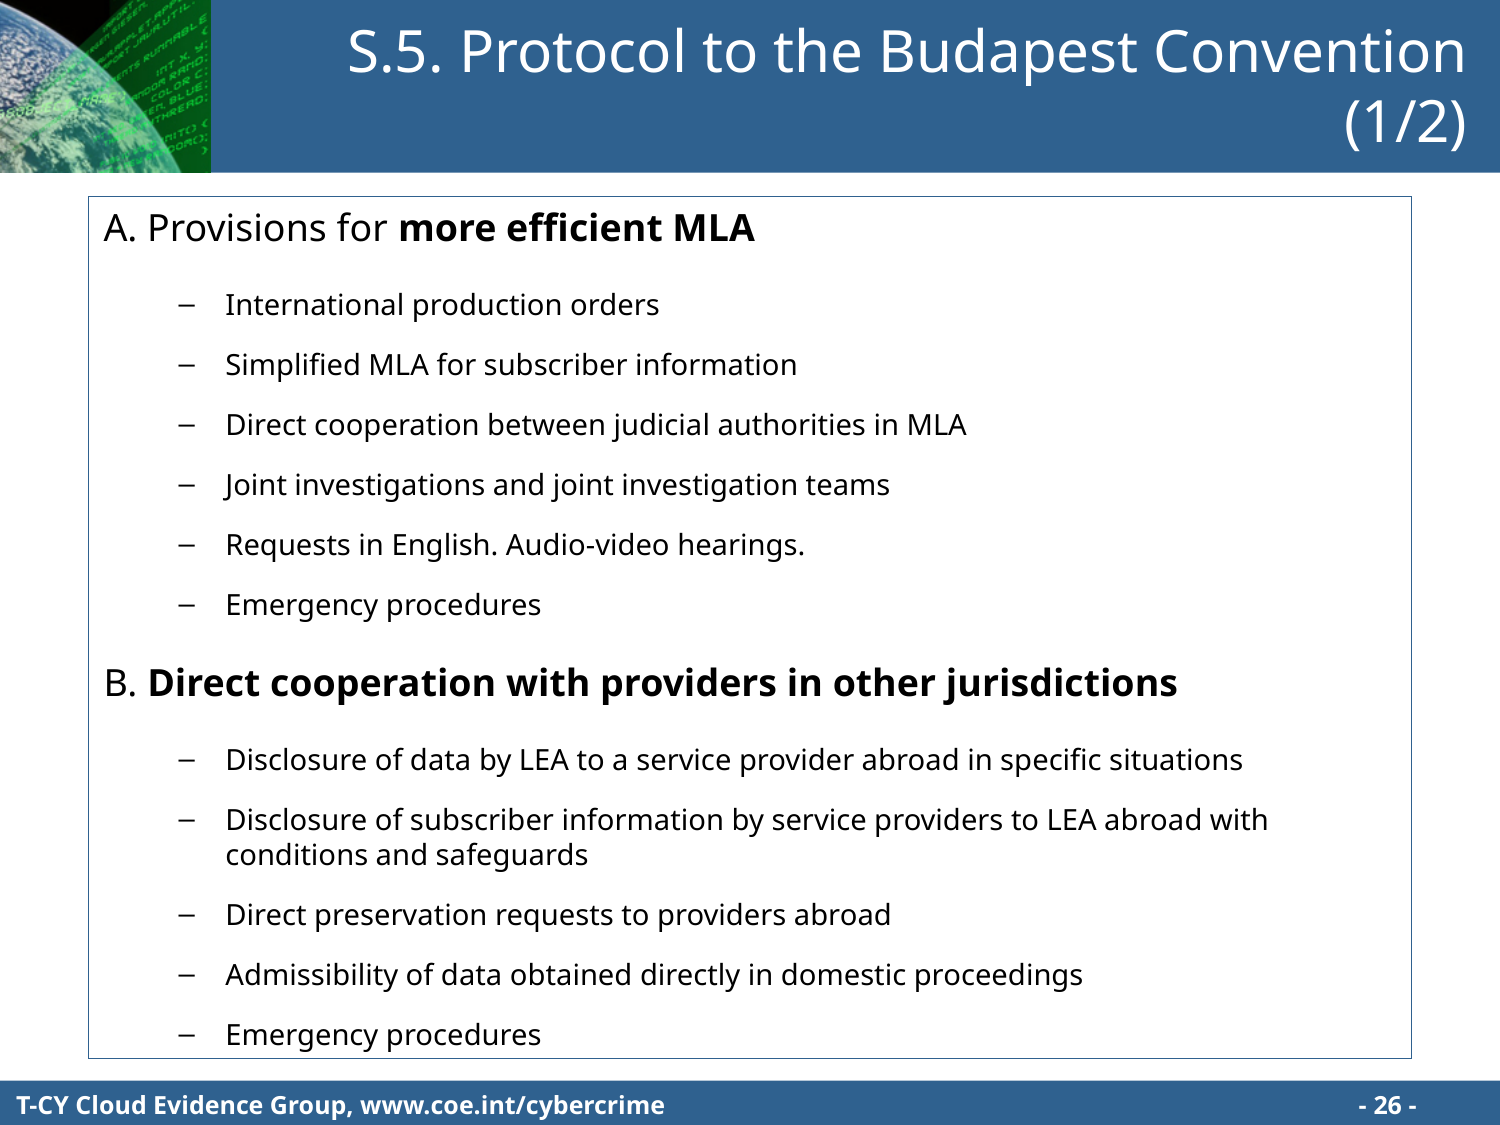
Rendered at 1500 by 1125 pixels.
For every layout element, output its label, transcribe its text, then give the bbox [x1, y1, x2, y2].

text_box [214, 0, 1500, 175]
list A. Provisions for more efficient MLA International production orders Simplified MLA for subscriber information Direct cooperation between judicial authorities in MLA Joint investigations and joint investigation teams Requests in English. Audio-video hearings. Emergency procedures B. Direct cooperation with providers in other jurisdictions Disclosure of data by LEA to a service provider abroad in specific situations Disclosure of subscriber information by service providers to LEA abroad with conditions and safeguards Direct preservation requests to providers abroad Admissibility of data obtained directly in domestic proceedings Emergency procedures [88, 196, 1412, 1059]
text_box [0, 1079, 1500, 1125]
text_box T-CY Cloud Evidence Group, www.coe.int/cybercrime - 26 - [1, 1082, 1500, 1125]
picture [0, 0, 212, 173]
text_box S.5. Protocol to the Budapest Convention (1/2) [230, 7, 1483, 162]
